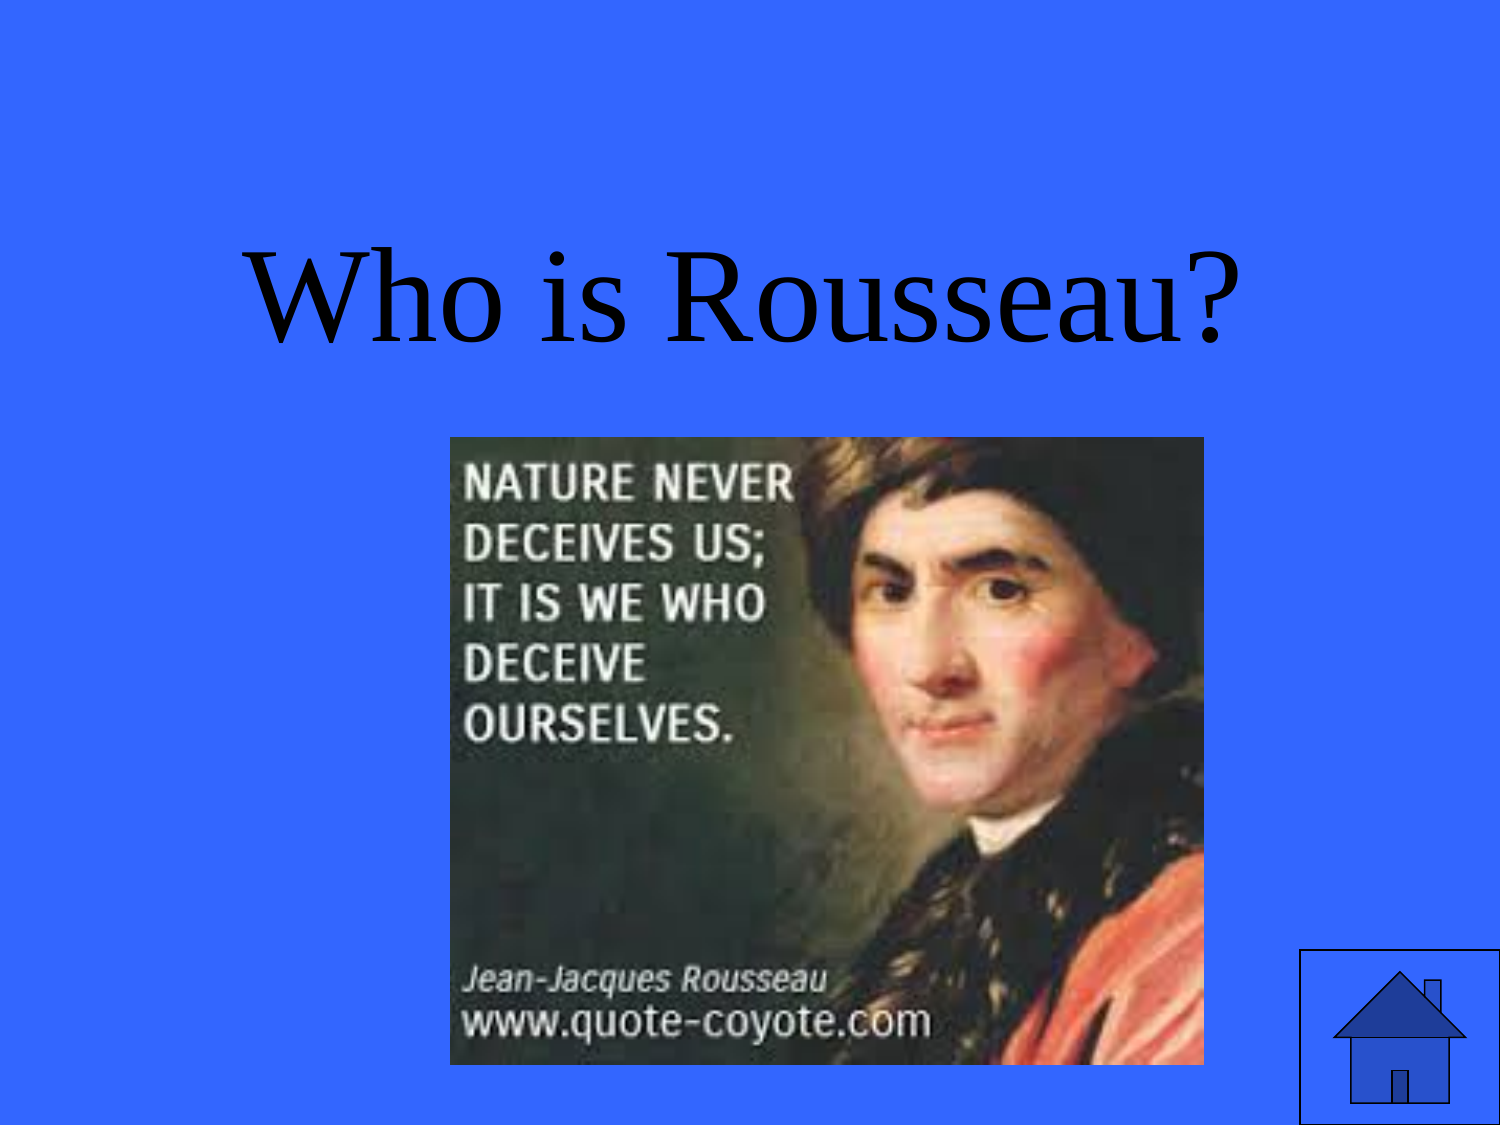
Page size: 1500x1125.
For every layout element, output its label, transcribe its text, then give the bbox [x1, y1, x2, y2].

text_box [1299, 950, 1500, 1125]
title Who is Rousseau? [99, 50, 1388, 525]
picture [449, 437, 1204, 1066]
